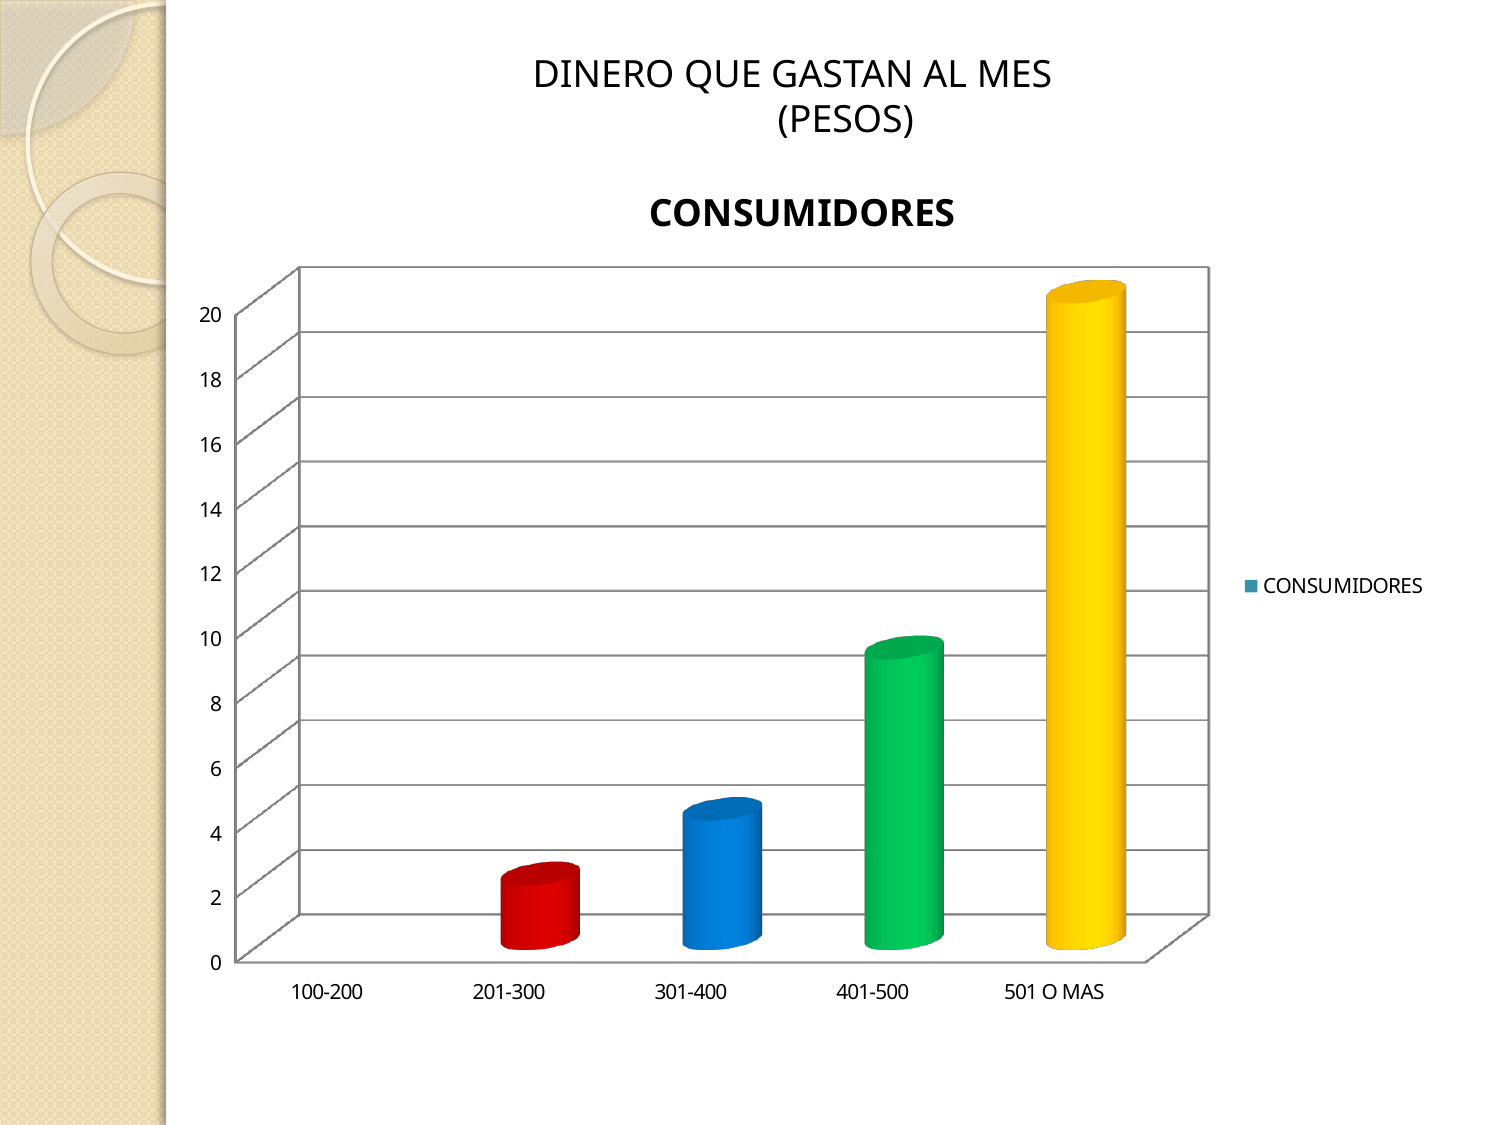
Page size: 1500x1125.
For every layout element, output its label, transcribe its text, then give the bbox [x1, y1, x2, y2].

chart [170, 148, 1443, 1024]
text_box DINERO QUE GASTAN AL MES (PESOS) [513, 42, 1081, 145]
